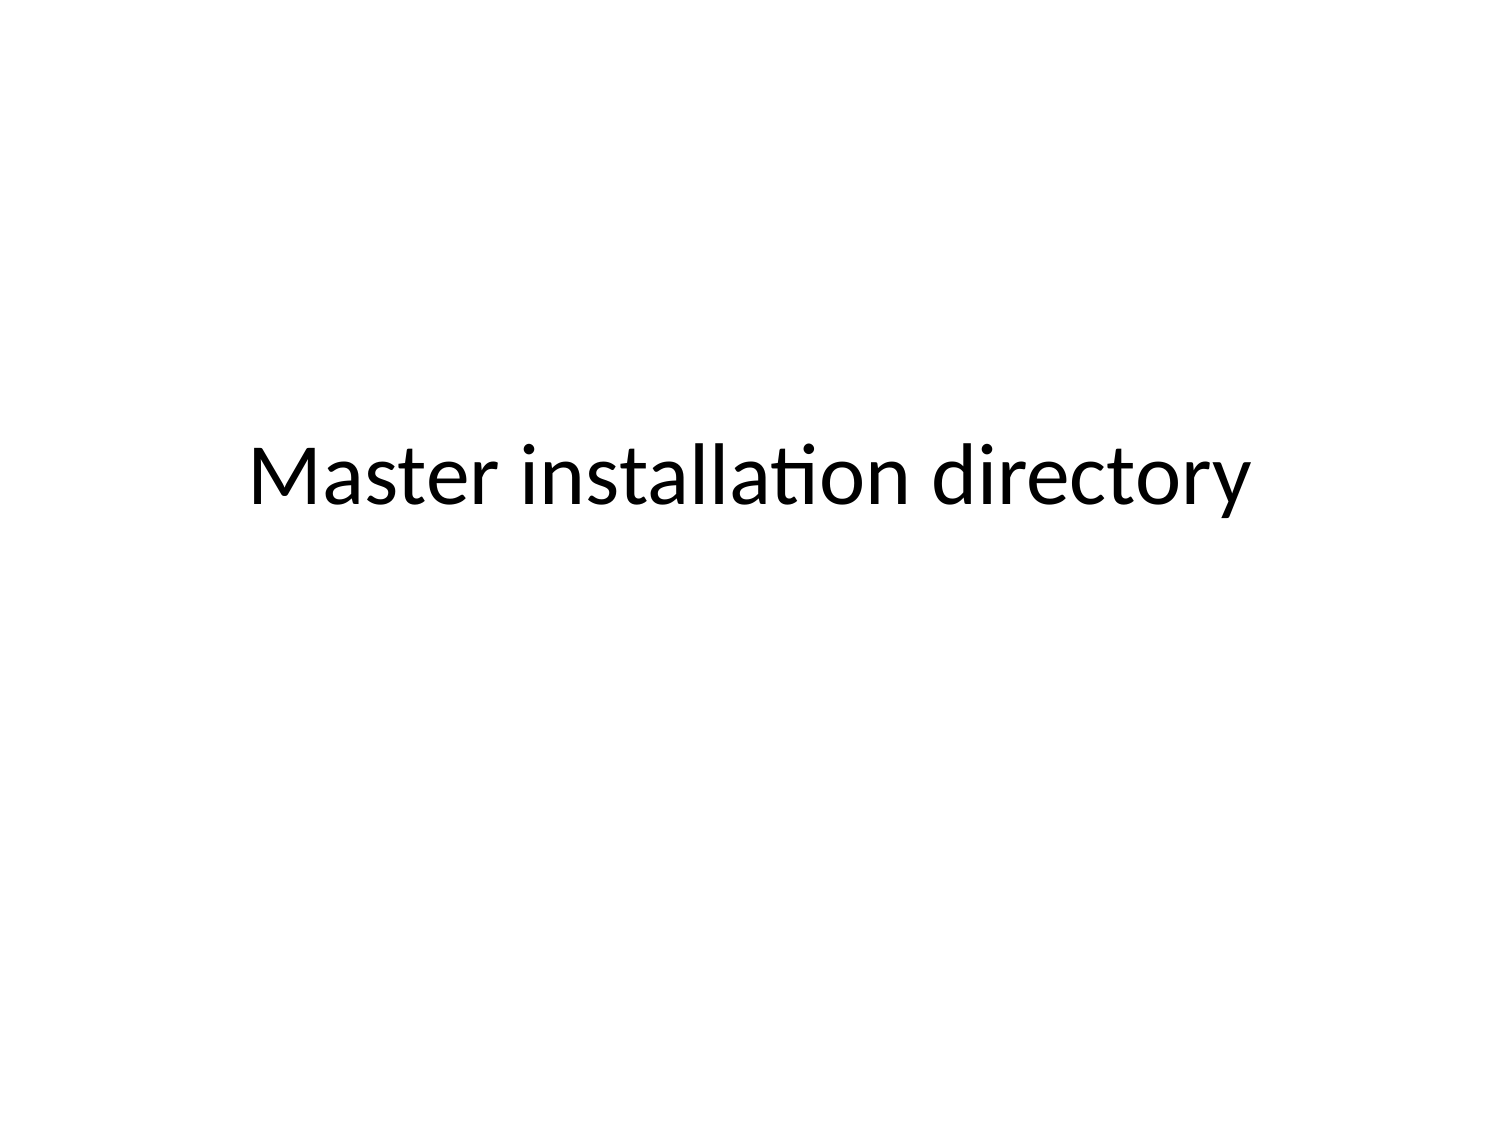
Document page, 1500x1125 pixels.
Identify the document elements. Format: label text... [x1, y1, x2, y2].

title Master installation directory [112, 349, 1388, 591]
